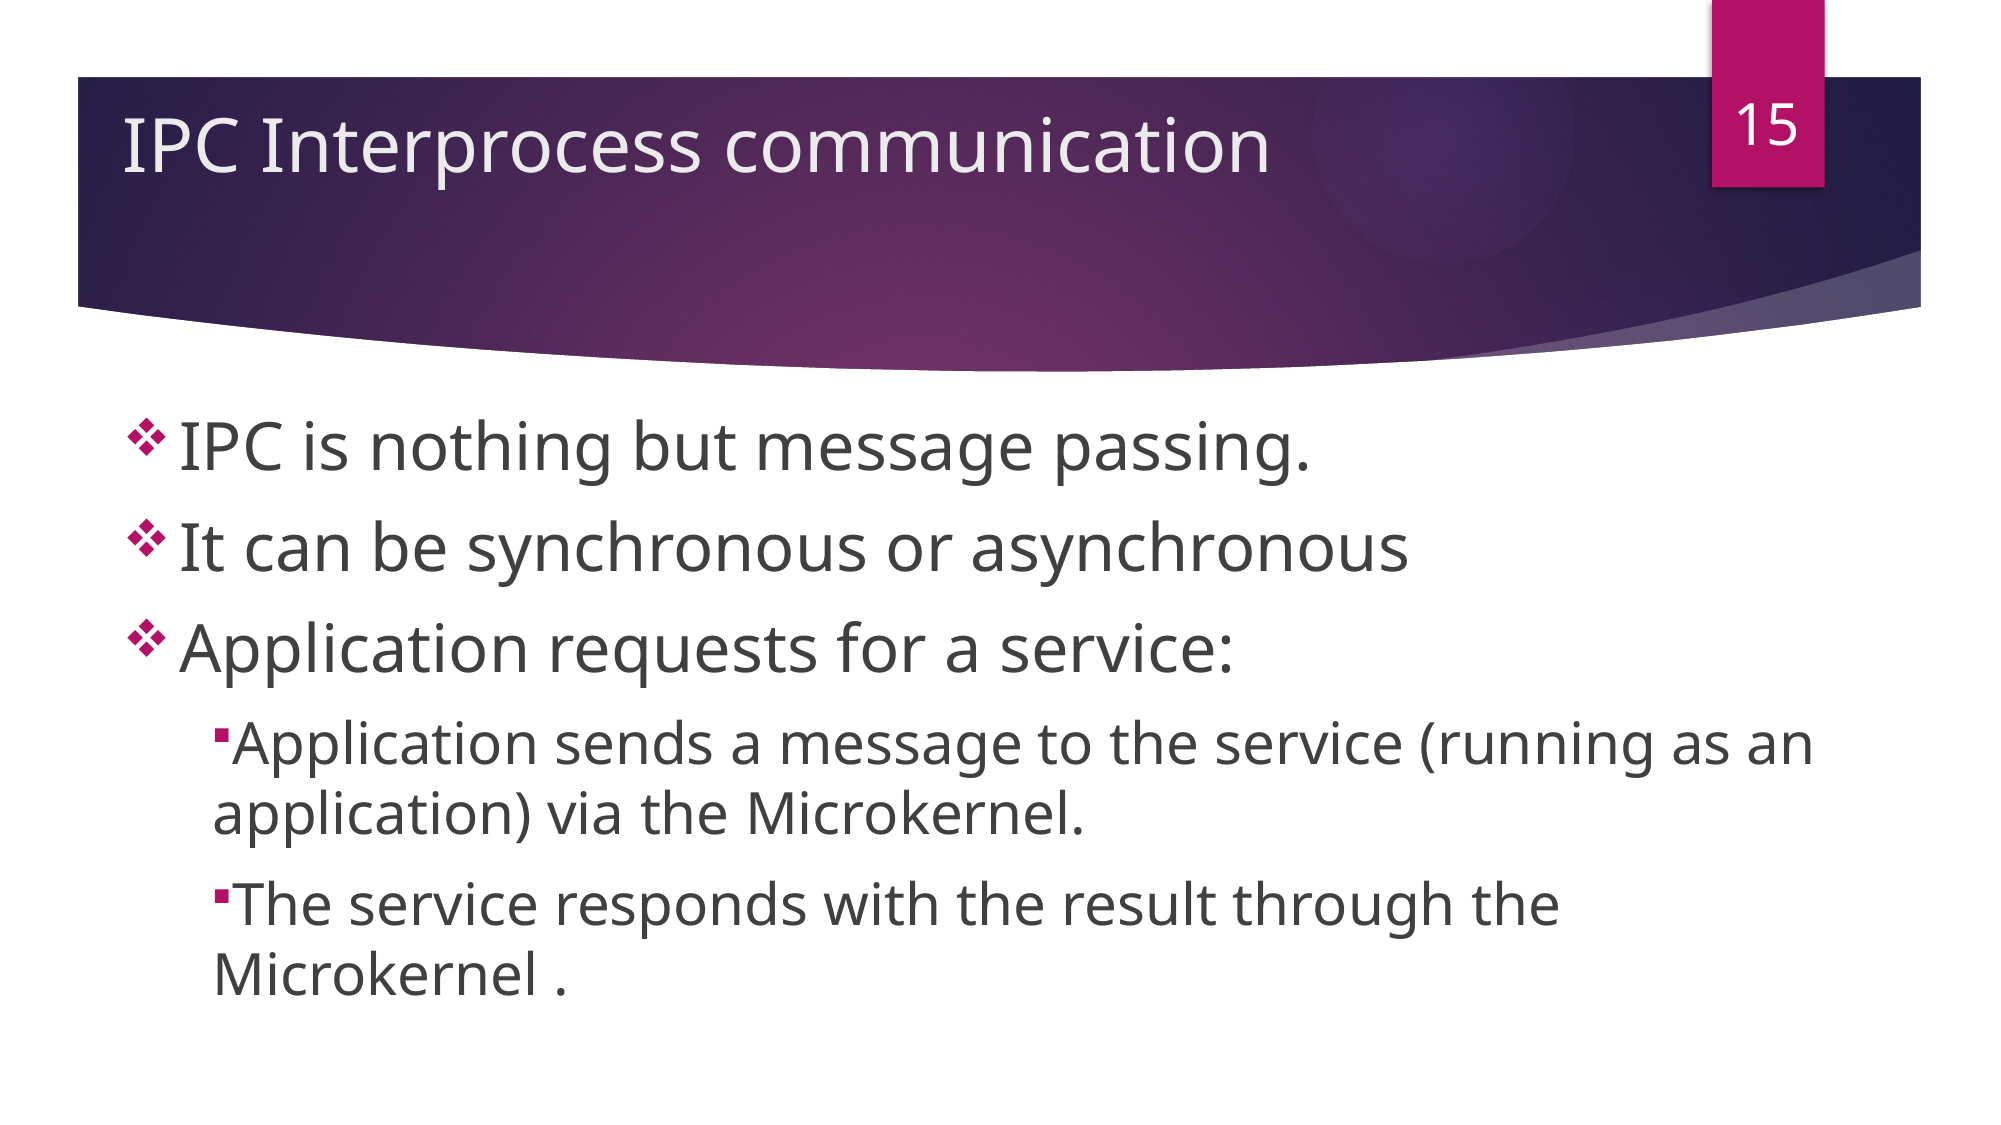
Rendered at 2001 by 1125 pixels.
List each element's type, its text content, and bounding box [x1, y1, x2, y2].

slide_number 15 [1698, 48, 1836, 175]
list IPC is nothing but message passing. It can be synchronous or asynchronous Application requests for a service: Application sends a message to the service (running as an application) via the Microkernel. The service responds with the result through the Microkernel . [107, 396, 1872, 1014]
title IPC Interprocess communication [107, 6, 1875, 279]
